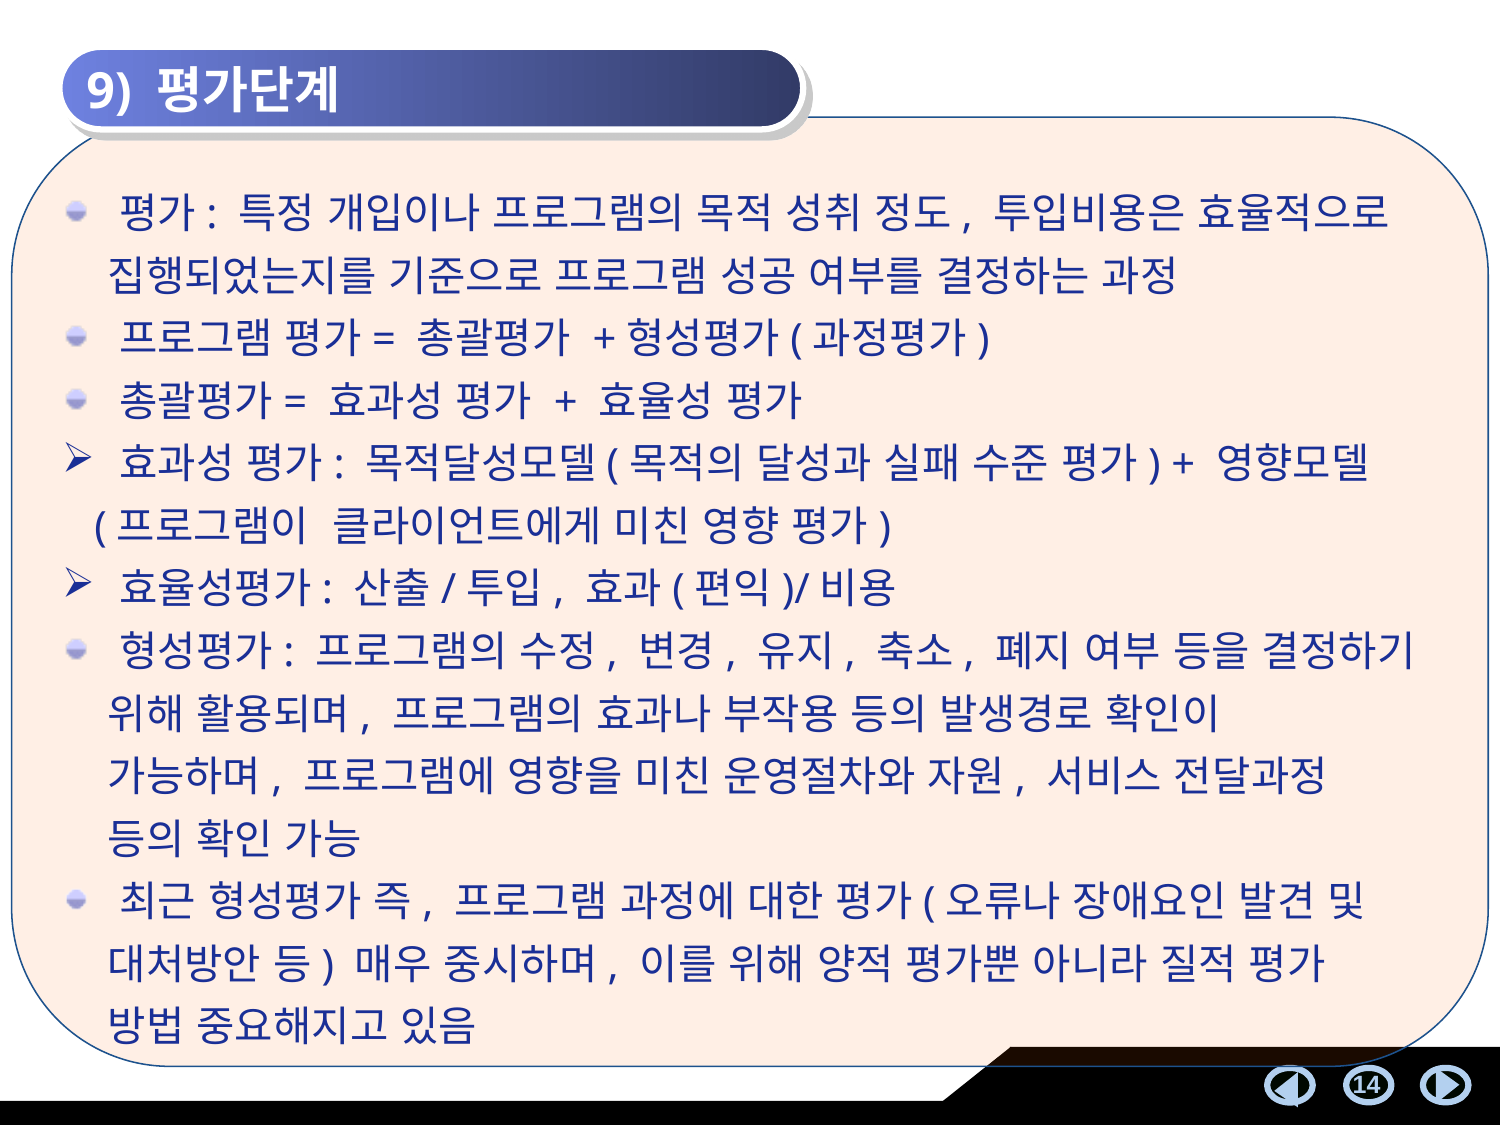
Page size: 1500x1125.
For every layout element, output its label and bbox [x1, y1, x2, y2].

text_box [11, 46, 1500, 1125]
